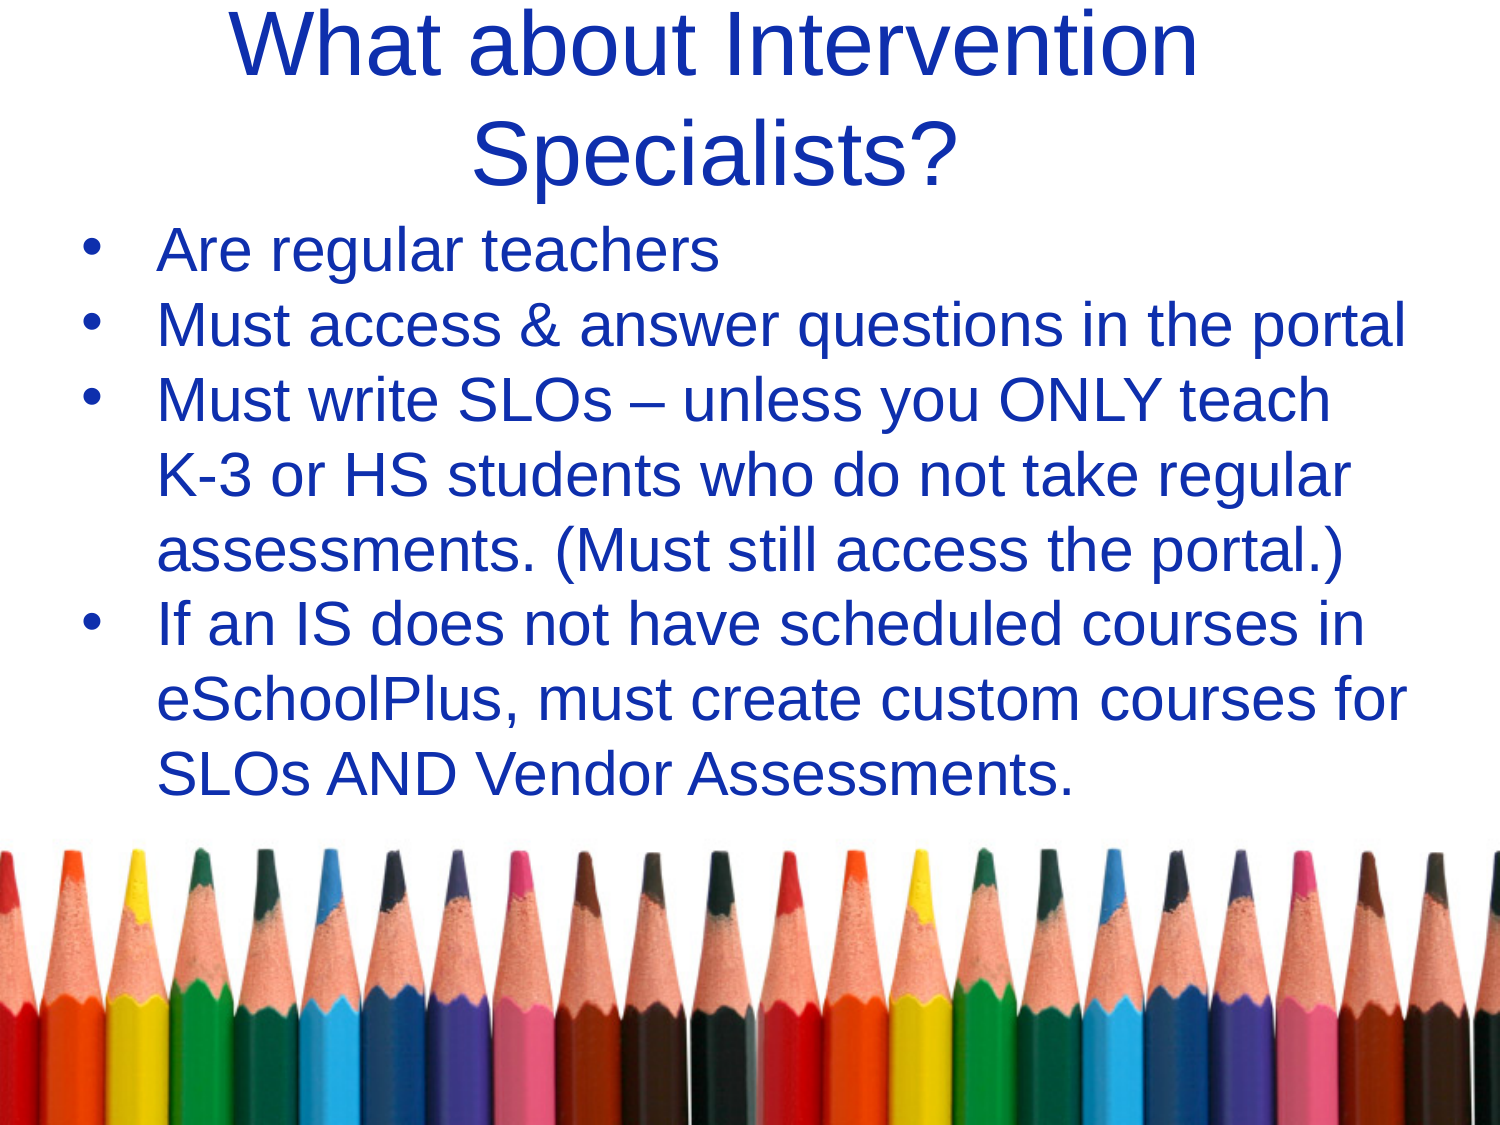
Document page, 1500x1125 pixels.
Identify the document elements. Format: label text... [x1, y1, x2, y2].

title What about Intervention Specialists? [77, 0, 1353, 188]
picture [0, 0, 1500, 1125]
text_box Are regular teachers Must access & answer questions in the portal Must write SLOs – unless you ONLY teach K-3 or HS students who do not take regular assessments. (Must still access the portal.) If an IS does not have scheduled courses in eSchoolPlus, must create custom courses for SLOs AND Vendor Assessments. [66, 201, 1428, 816]
